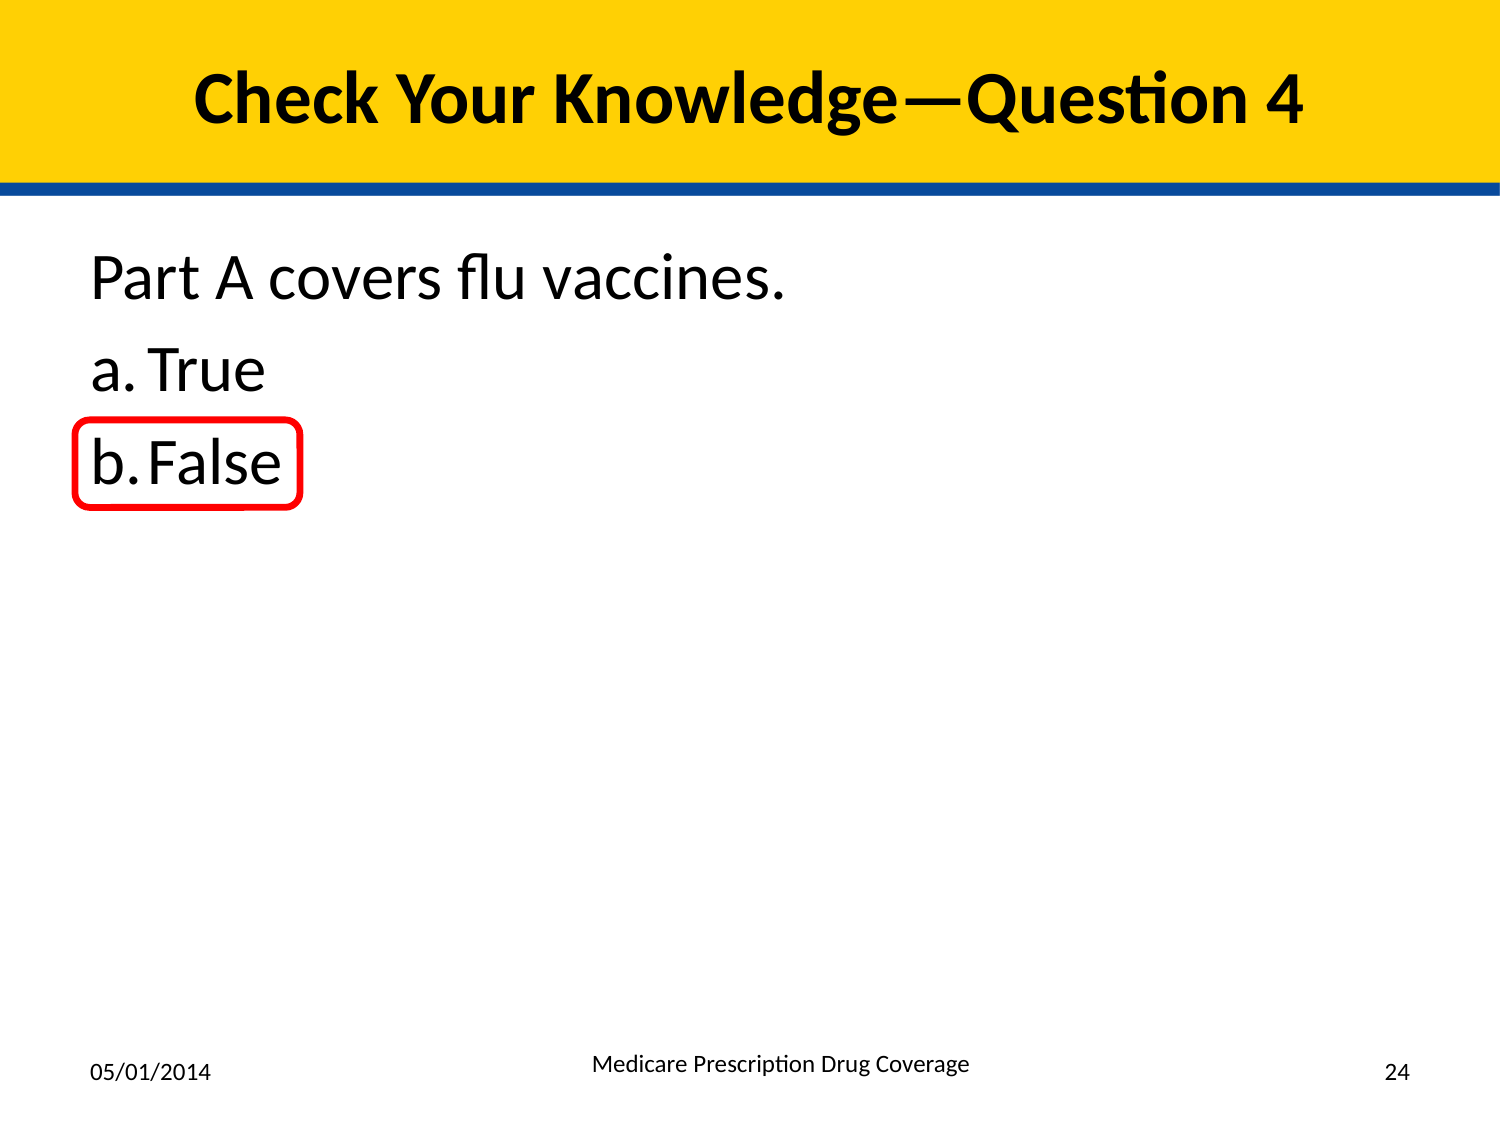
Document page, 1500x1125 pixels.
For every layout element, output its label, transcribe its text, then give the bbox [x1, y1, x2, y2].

text_box Medicare Prescription Drug Coverage [437, 1040, 1074, 1100]
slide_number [75, 1040, 425, 1100]
slide_number 24 [1074, 1040, 1425, 1100]
title Check Your Knowledge—Question 4 [0, 0, 1500, 188]
list Part A covers flu vaccines. True False [75, 224, 1425, 968]
text_box [72, 417, 303, 510]
